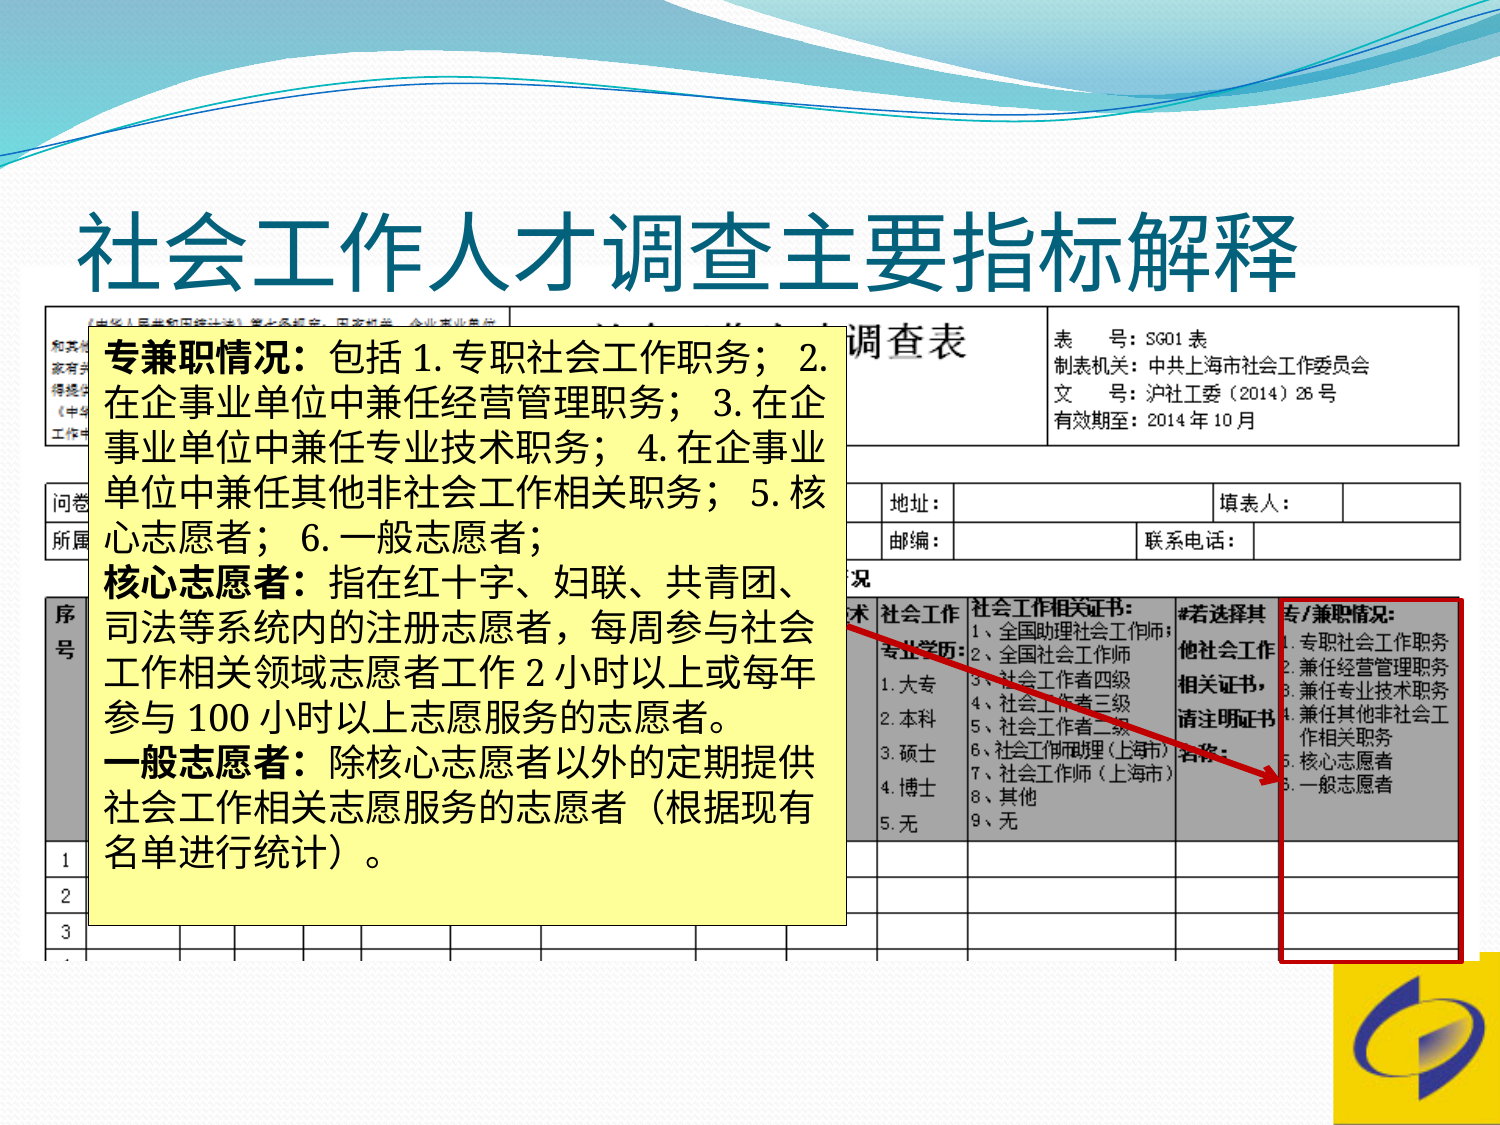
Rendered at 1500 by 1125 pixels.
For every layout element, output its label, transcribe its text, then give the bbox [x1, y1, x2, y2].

picture [1153, 272, 1160, 285]
picture [623, 266, 632, 274]
picture [713, 266, 748, 273]
picture [19, 266, 1480, 961]
picture [995, 274, 1023, 282]
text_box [846, 628, 1282, 782]
picture [891, 266, 919, 276]
picture [1333, 952, 1500, 1125]
picture [189, 266, 223, 281]
picture [650, 266, 663, 272]
title 社会工作人才调查主要指标解释 [75, 115, 1425, 266]
